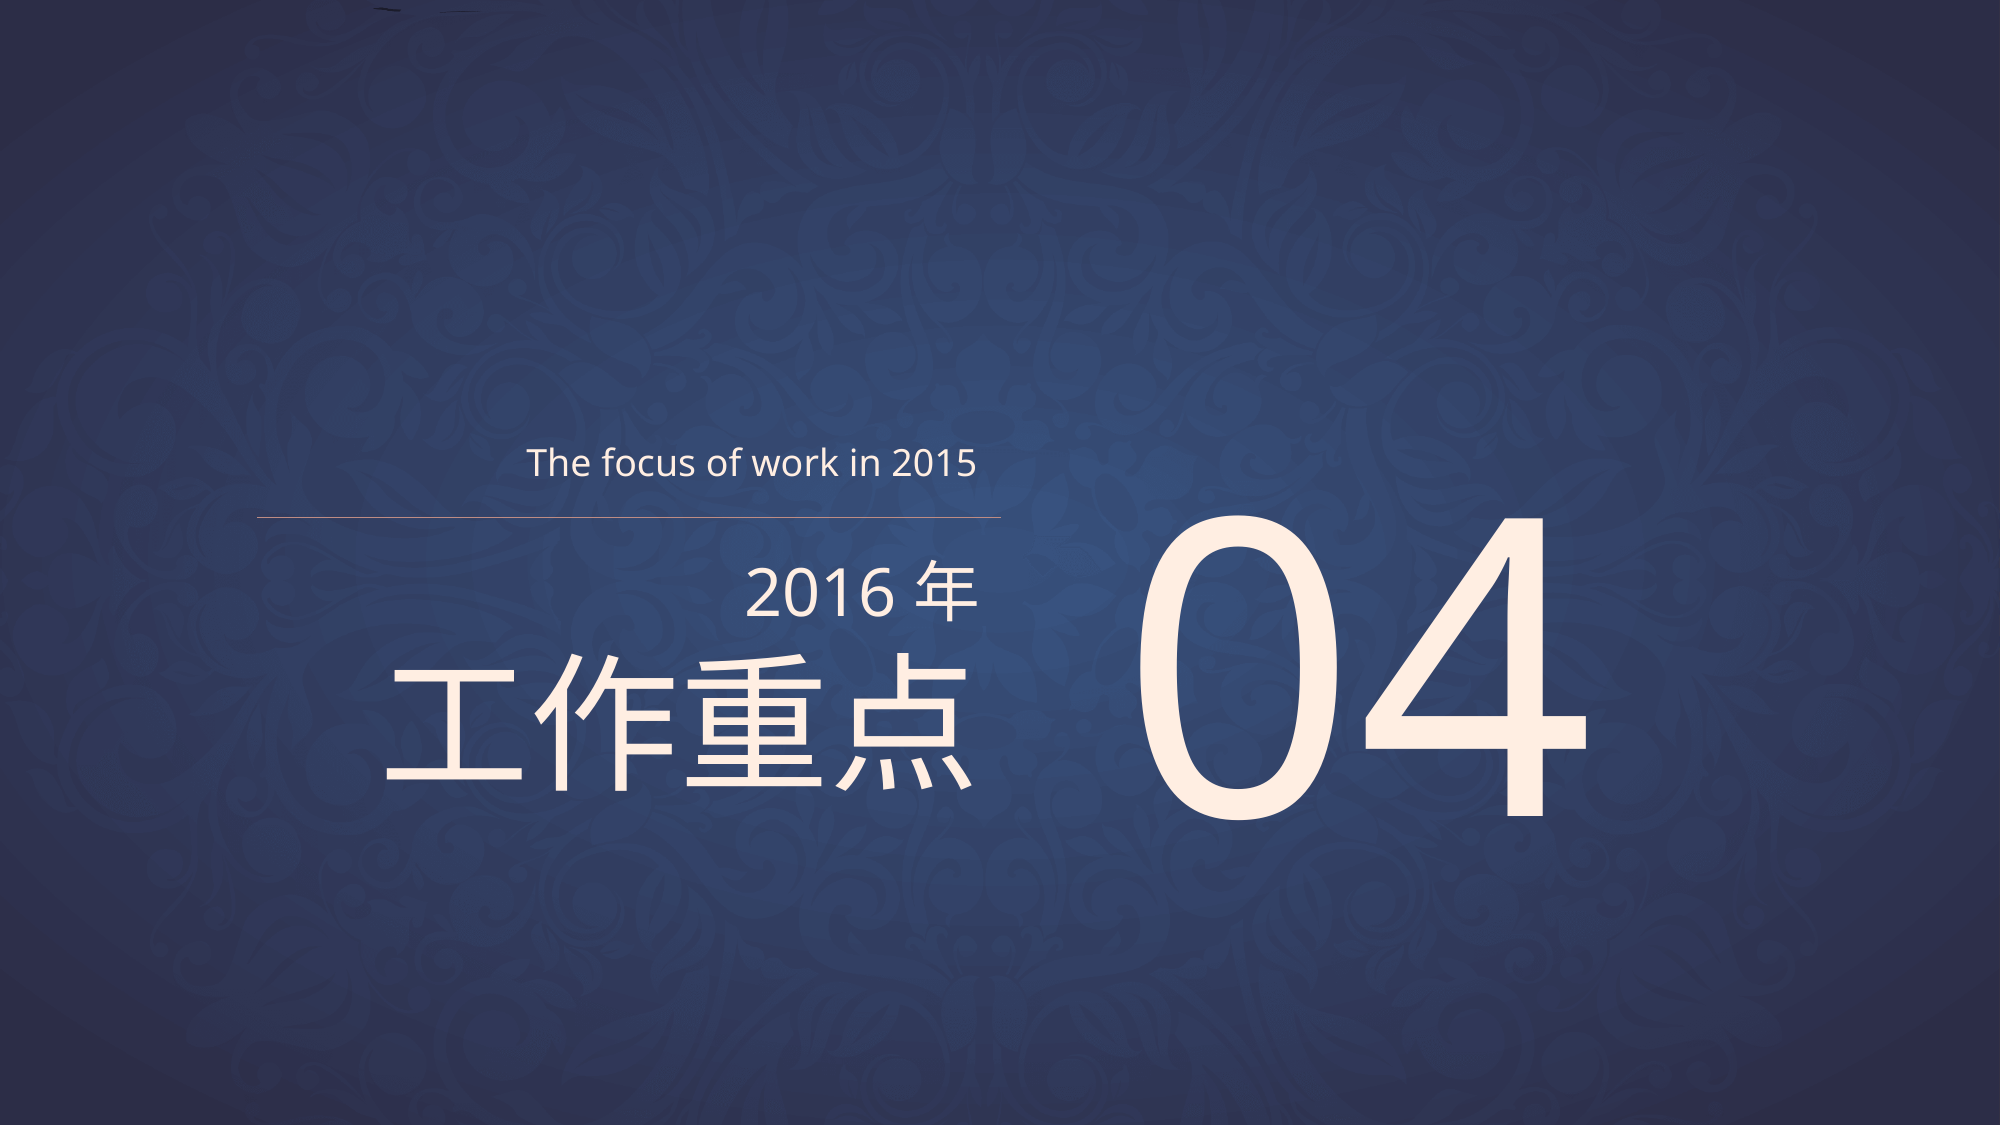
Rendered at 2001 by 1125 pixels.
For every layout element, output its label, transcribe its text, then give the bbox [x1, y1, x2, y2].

text_box 2016年 工作重点 [364, 542, 995, 818]
picture [0, 0, 2000, 1125]
text_box 04 [1105, 394, 1610, 908]
text_box The focus of work in 2015 [511, 431, 993, 491]
